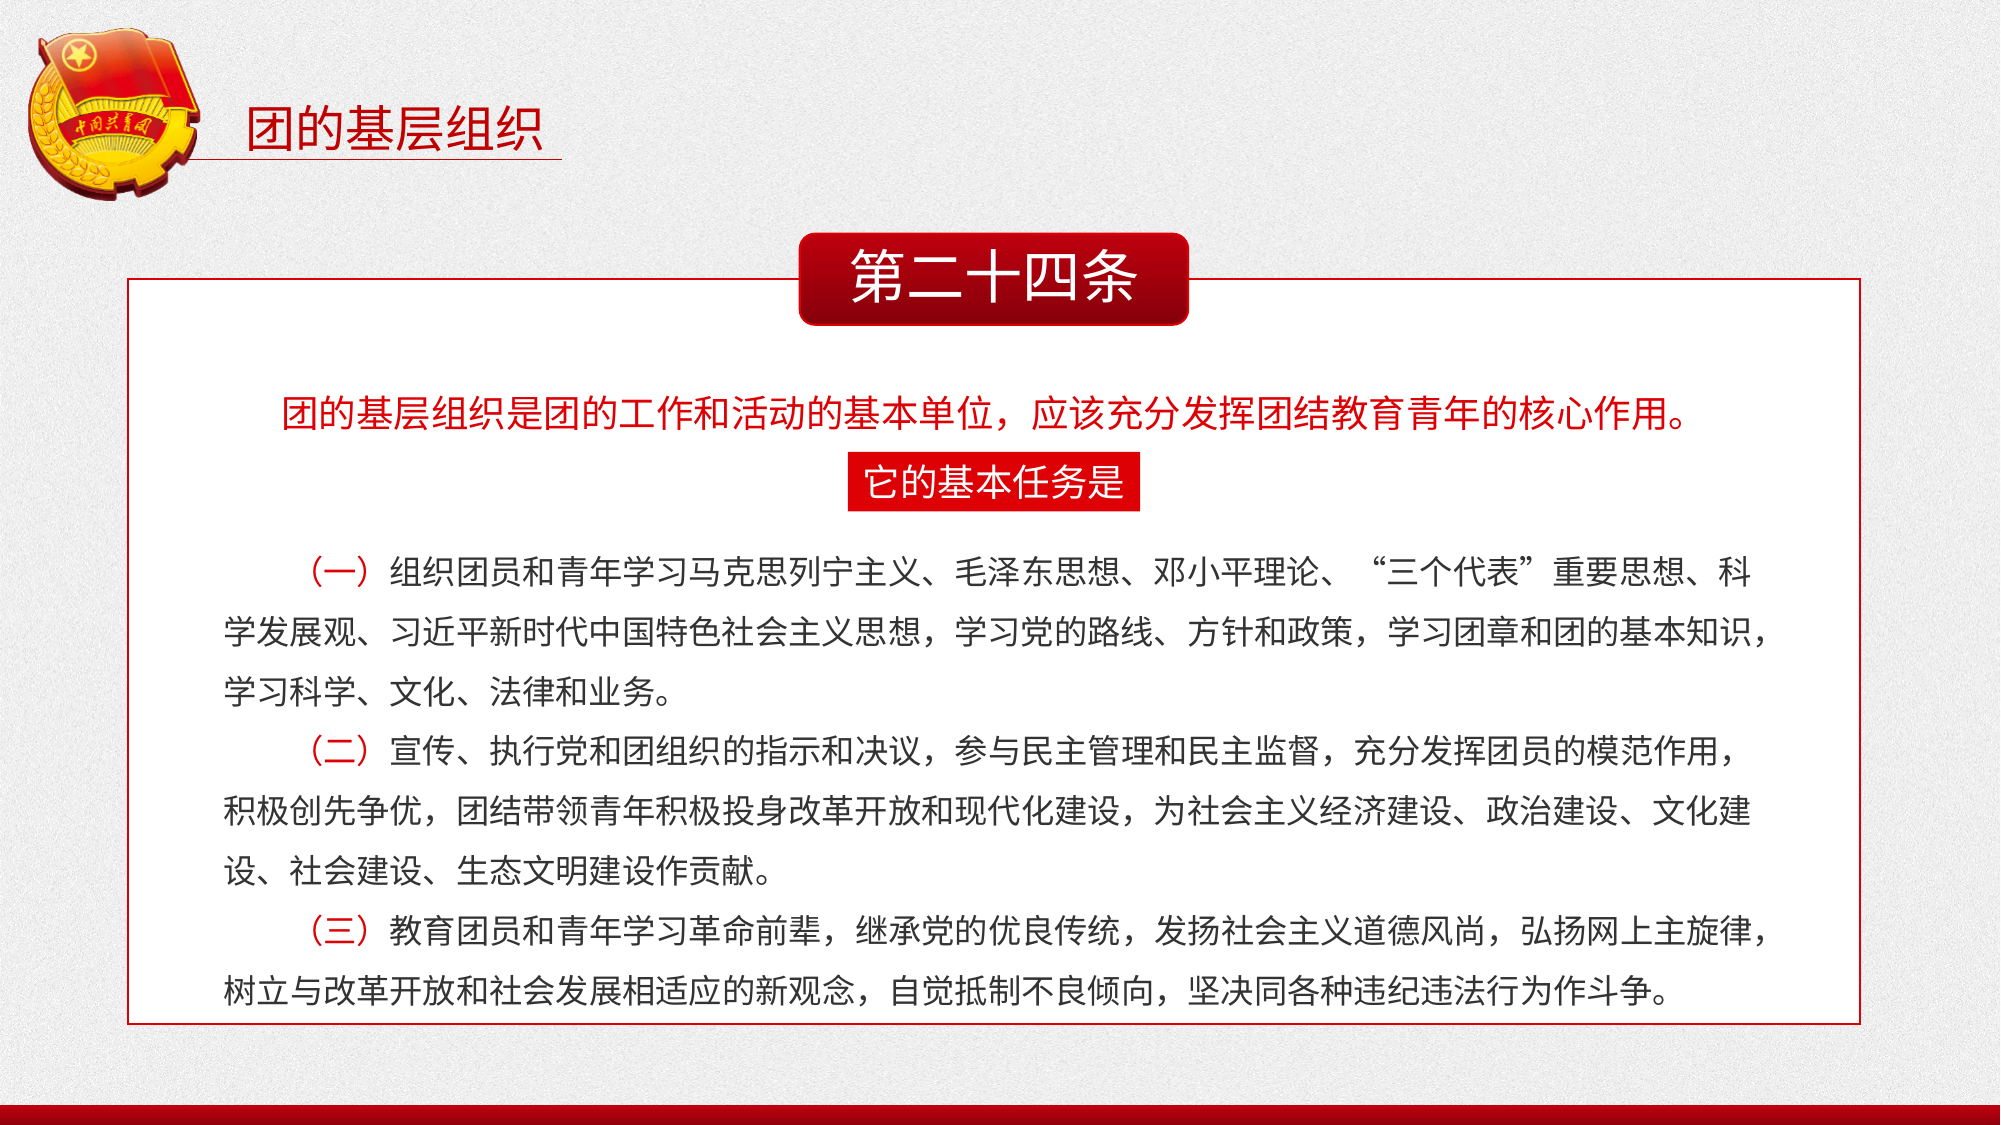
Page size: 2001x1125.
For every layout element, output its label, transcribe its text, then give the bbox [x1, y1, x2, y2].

text_box [127, 278, 1861, 1025]
text_box 第二十四条 [798, 232, 1190, 326]
picture [0, 0, 2001, 1125]
text_box 团的基层组织 [230, 160, 561, 165]
text_box 团的基层组织是团的工作和活动的基本单位，应该充分发挥团结教育青年的核心作用。 [147, 359, 1841, 442]
text_box （一）组织团员和青年学习马克思列宁主义、毛泽东思想、邓小平理论、“三个代表”重要思想、科学发展观、习近平新时代中国特色社会主义思想，学习党的路线、方针和政策，学习团章和团的基本知识，学习科学、文化、法律和业务。 （二）宣传、执行党和团组织的指示和决议，参与民主管理和民主监督，充分发挥团员的模范作用，积极创先争优，团结带领青年积极投身改革开放和现代化建设，为社会主义经济建设、政治建设、文化建设、社会建设、生态文明建设作贡献。 （三）教育团员和青年学习革命前辈，继承党的优良传统，发扬社会主义道德风尚，弘扬网上主旋律，树立与改革开放和社会发展相适应的新观念，自觉抵制不良倾向，坚决同各种违纪违法行为作斗争。 [208, 523, 1780, 1018]
text_box 它的基本任务是 [847, 451, 1141, 512]
text_box 团的基层组织 [230, 90, 561, 159]
